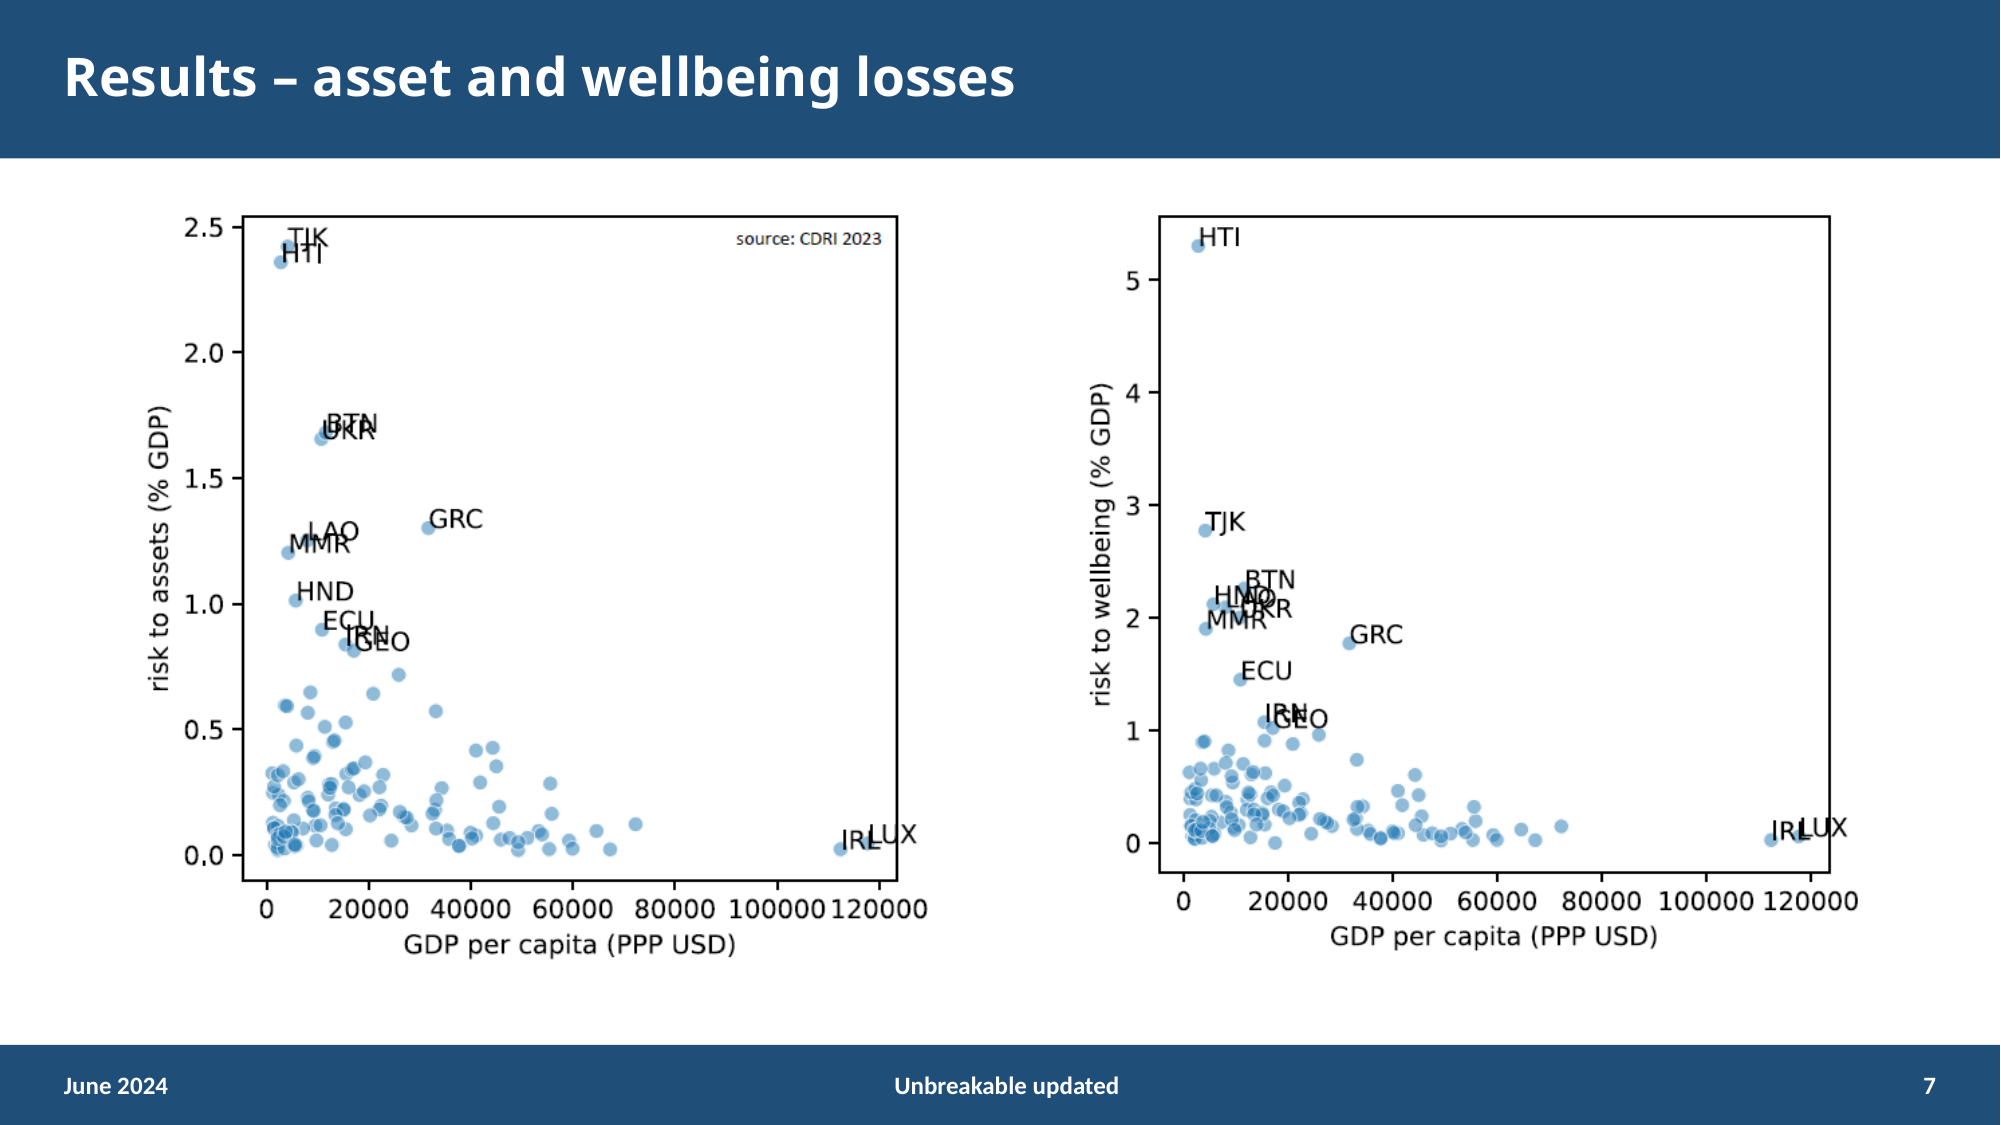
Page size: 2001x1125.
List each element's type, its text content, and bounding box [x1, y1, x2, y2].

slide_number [49, 1054, 499, 1115]
picture [140, 206, 1874, 964]
slide_number 7 [1501, 1054, 1951, 1115]
footer Unbreakable updated [543, 1054, 1471, 1115]
title Results – asset and wellbeing losses [49, 42, 1962, 116]
